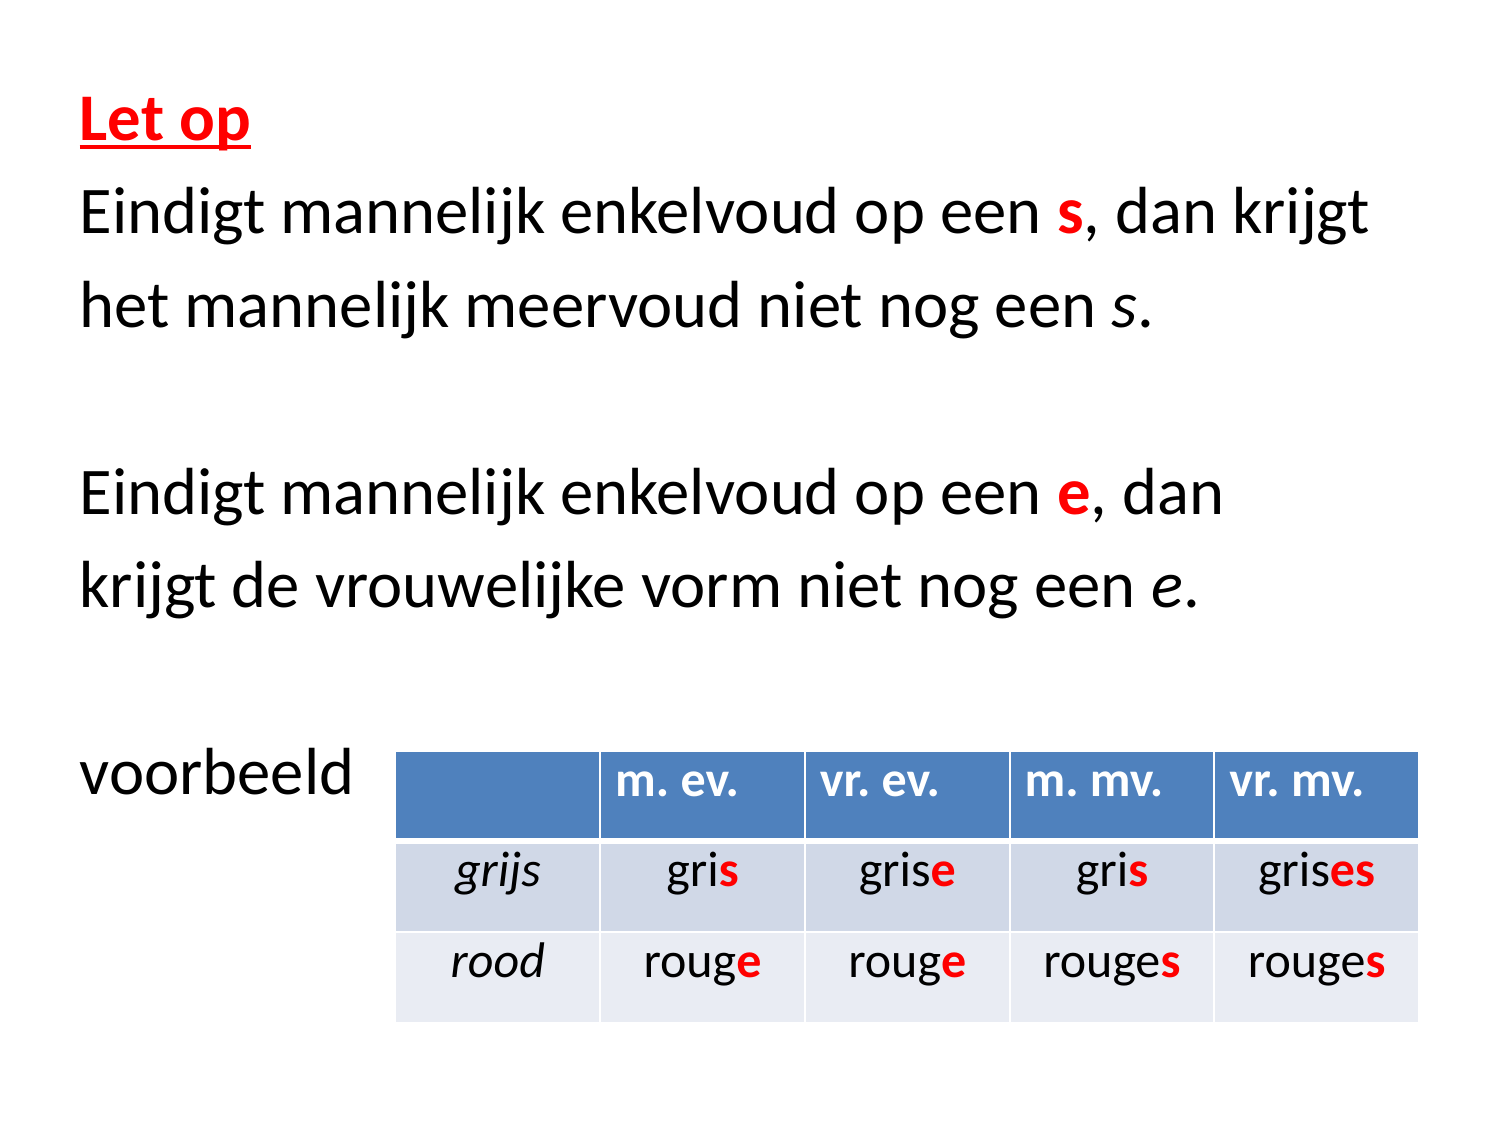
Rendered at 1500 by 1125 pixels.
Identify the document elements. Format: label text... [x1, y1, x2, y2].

table_cell rouge [601, 933, 804, 1022]
table_header vr. mv. [1215, 752, 1418, 838]
table_cell rouges [1215, 933, 1418, 1022]
table_cell rouges [1011, 933, 1213, 1022]
table_header vr. ev. [806, 752, 1009, 838]
table_cell gris [601, 844, 804, 931]
table_cell grise [806, 844, 1009, 931]
table_cell grises [1215, 844, 1418, 931]
table_cell rouge [806, 933, 1009, 1022]
table_cell rood [396, 933, 599, 1022]
table_header m. mv. [1011, 752, 1213, 838]
table_cell grijs [396, 844, 599, 931]
table_header m. ev. [601, 752, 804, 838]
text_box Let op Eindigt mannelijk enkelvoud op een s, dan krijgt het mannelijk meervoud niet nog een s. Eindigt mannelijk enkelvoud op een e, dan krijgt de vrouwelijke vorm niet nog een e. voorbeeld [64, 66, 1388, 1024]
table_header [396, 752, 599, 838]
table_cell gris [1011, 844, 1213, 931]
